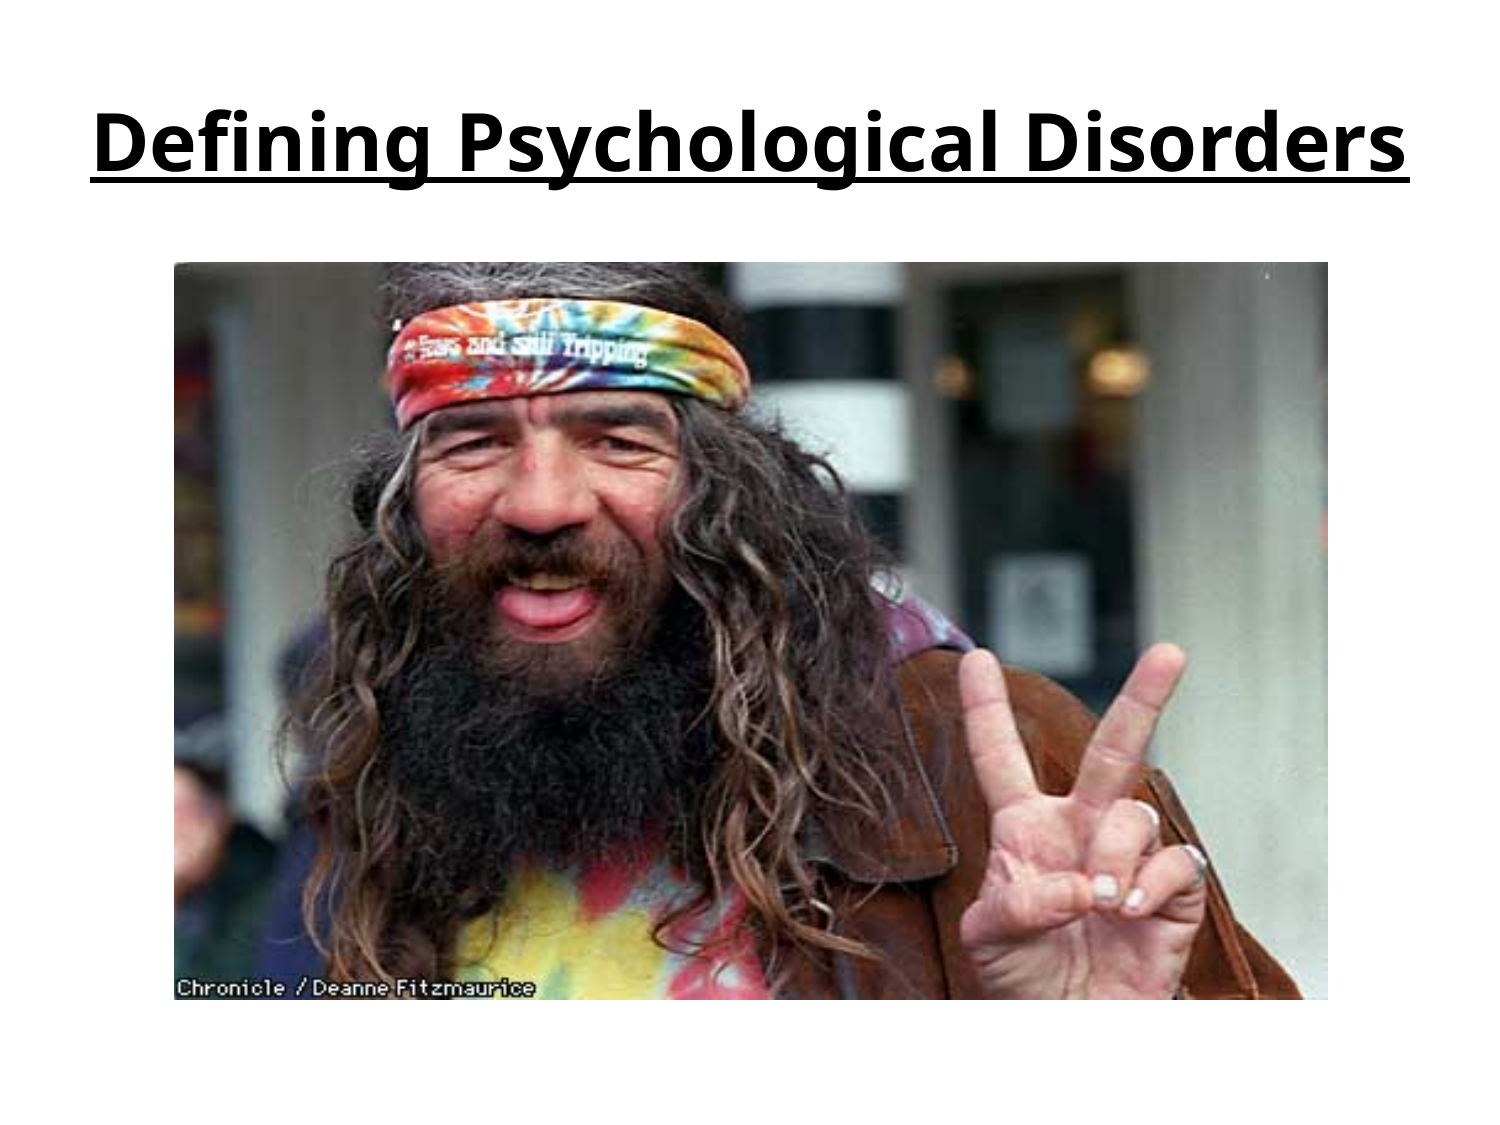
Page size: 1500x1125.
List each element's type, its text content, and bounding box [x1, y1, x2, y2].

picture [174, 262, 1328, 1001]
title Defining Psychological Disorders [75, 45, 1425, 233]
